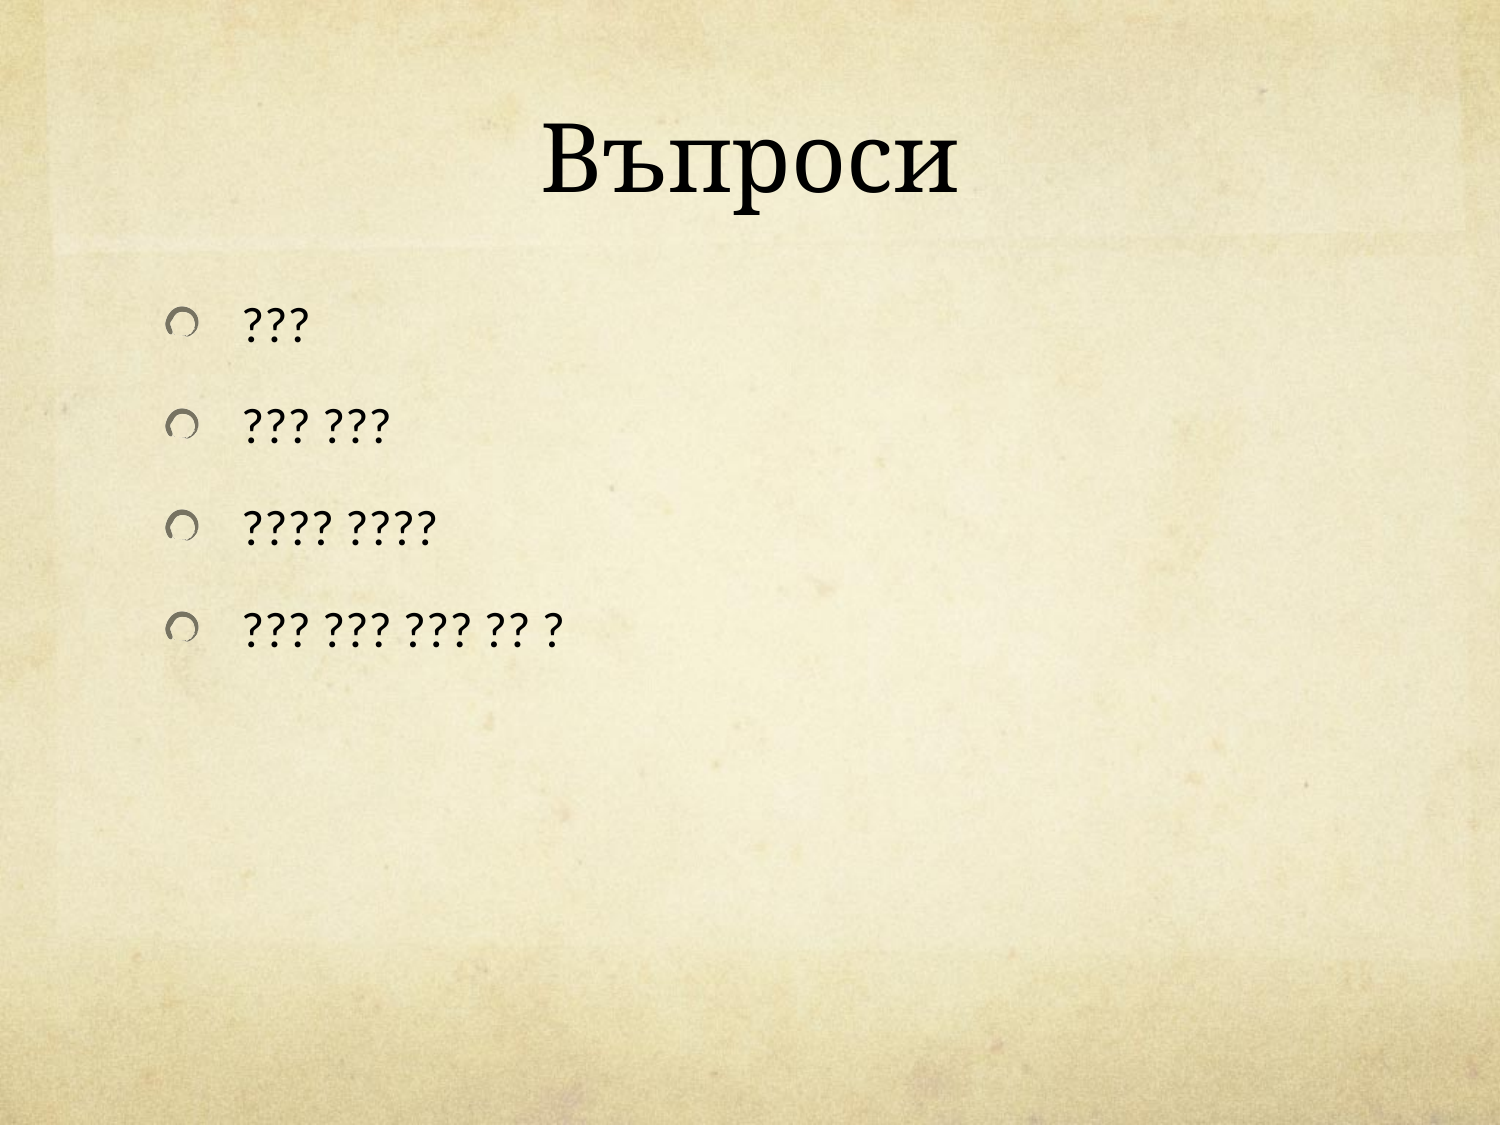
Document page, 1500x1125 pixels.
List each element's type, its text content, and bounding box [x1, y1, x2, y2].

list ??? ??? ??? ???? ???? ??? ??? ??? ?? ? [150, 284, 1350, 950]
picture [0, 0, 1500, 1125]
title Въпроси [150, 82, 1350, 225]
